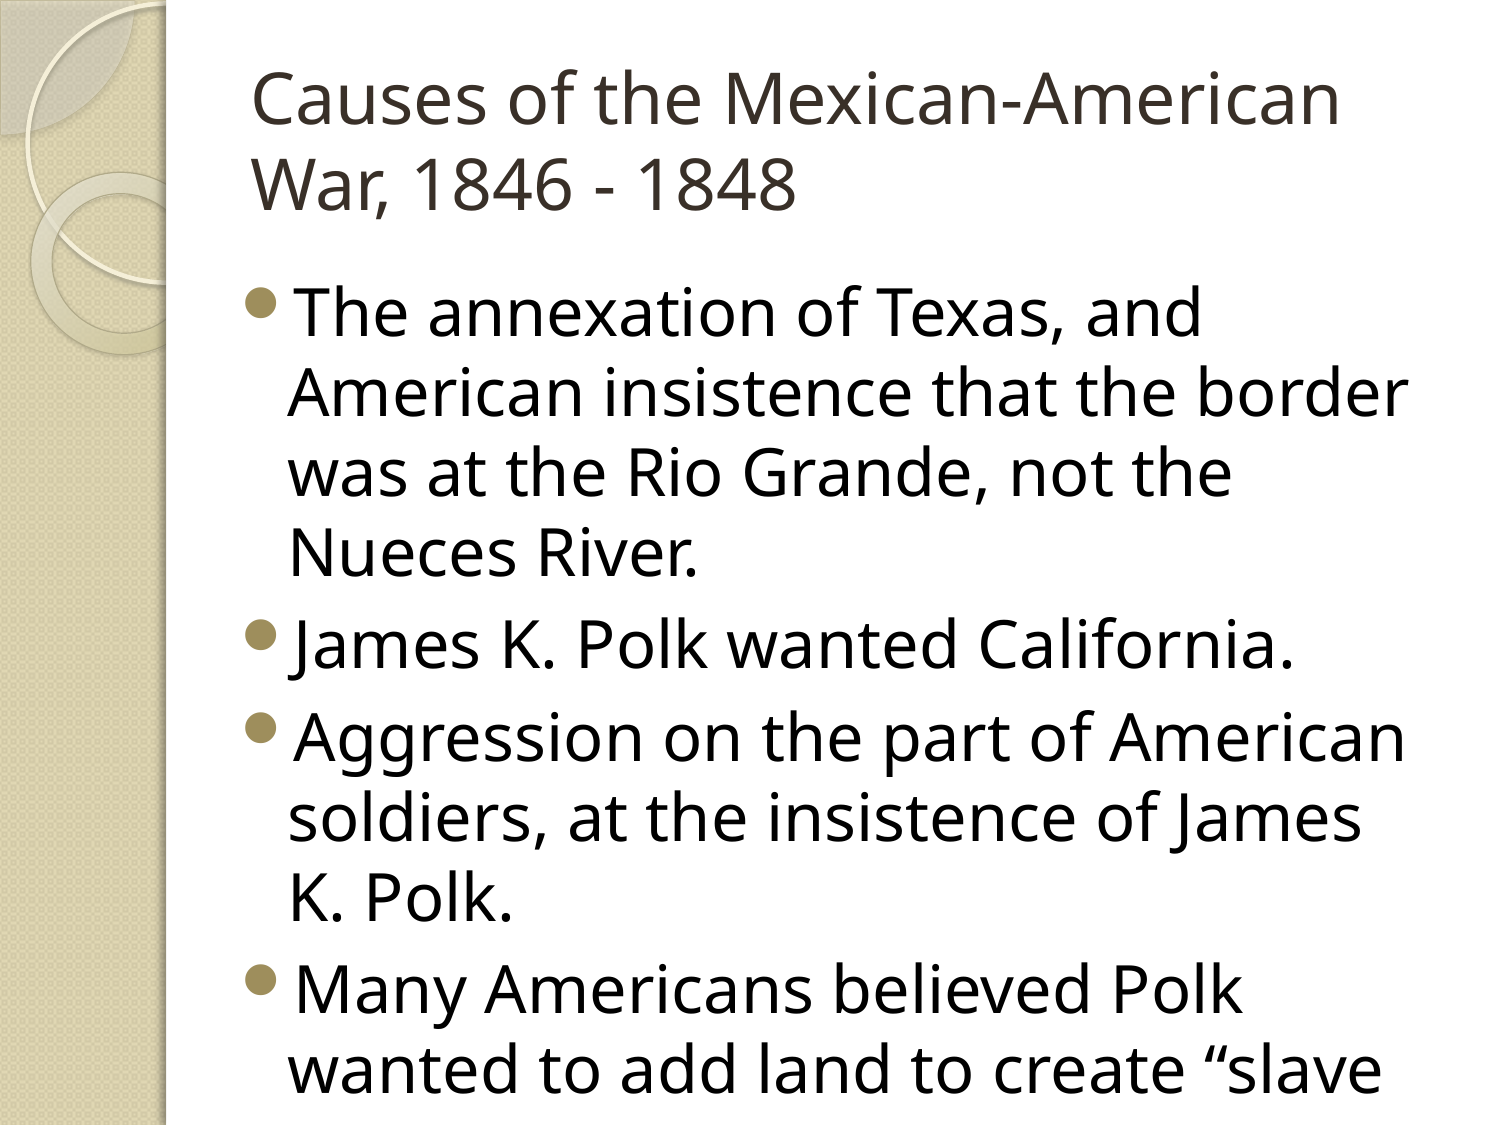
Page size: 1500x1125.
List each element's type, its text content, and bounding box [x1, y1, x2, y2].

title Causes of the Mexican-American War, 1846 - 1848 [235, 45, 1466, 233]
list The annexation of Texas, and American insistence that the border was at the Rio Grande, not the Nueces River. James K. Polk wanted California. Aggression on the part of American soldiers, at the insistence of James K. Polk. Many Americans believed Polk wanted to add land to create “slave states.” [212, 262, 1443, 1050]
